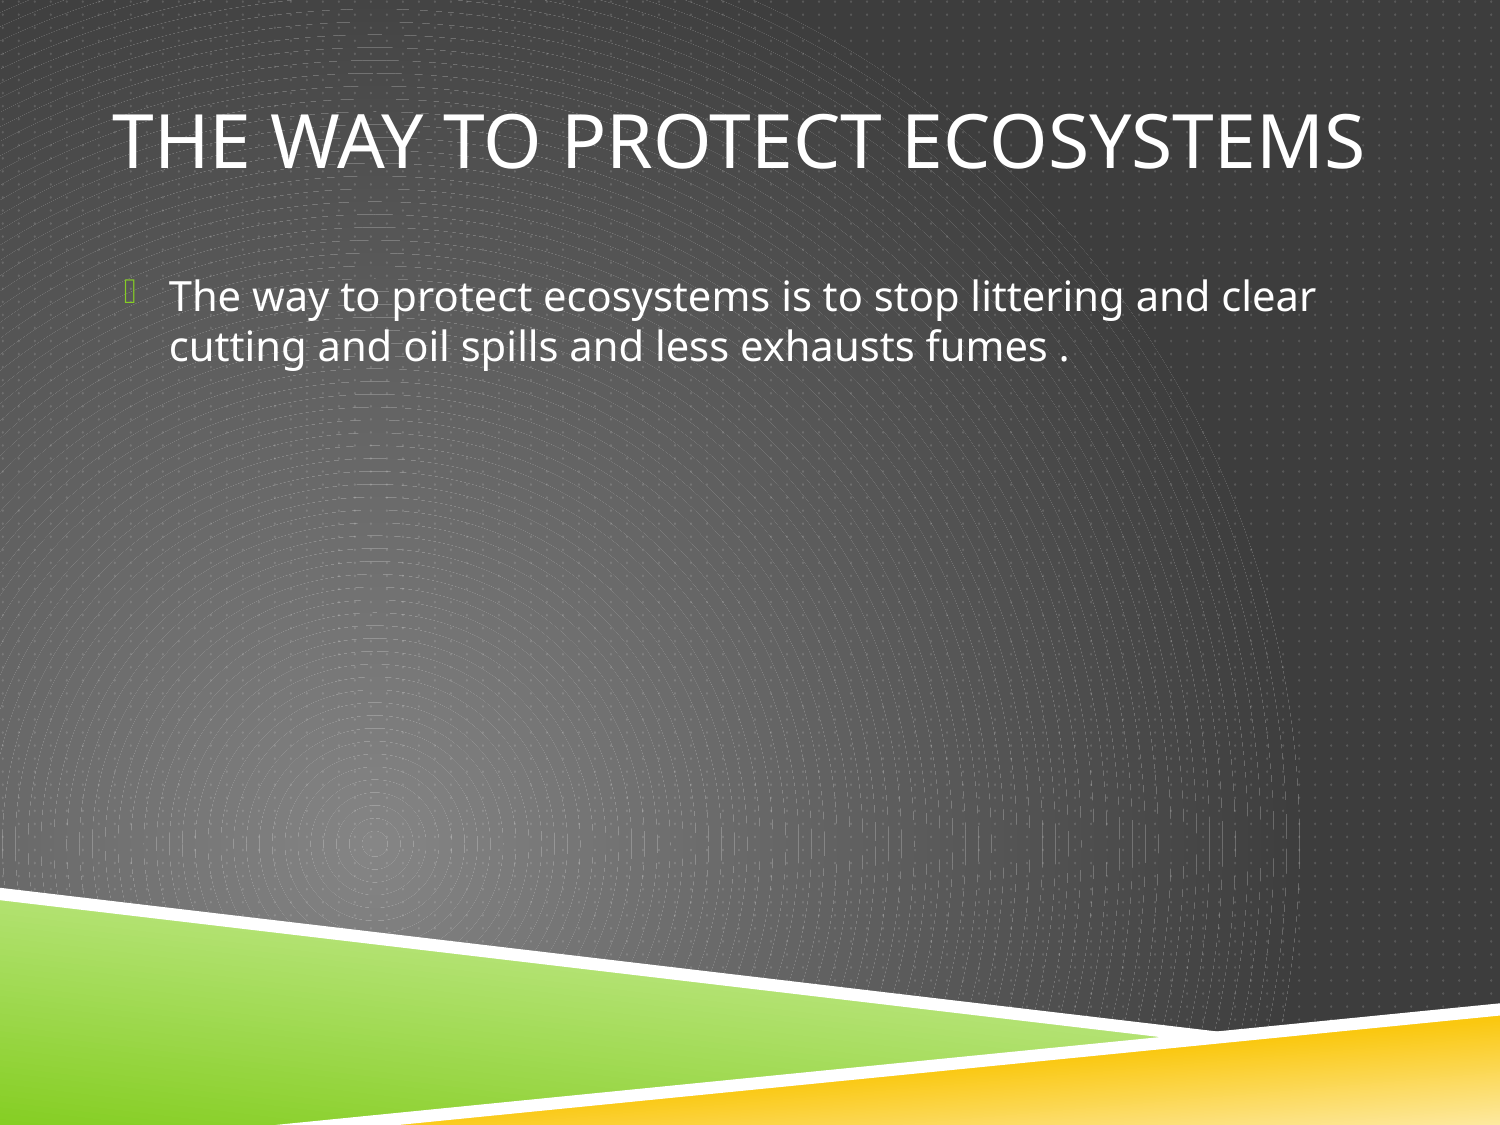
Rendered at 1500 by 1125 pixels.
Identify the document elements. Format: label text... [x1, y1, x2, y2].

title The way to protect ecosystems [112, 45, 1388, 233]
list The way to protect ecosystems is to stop littering and clear cutting and oil spills and less exhausts fumes . [112, 262, 1388, 875]
